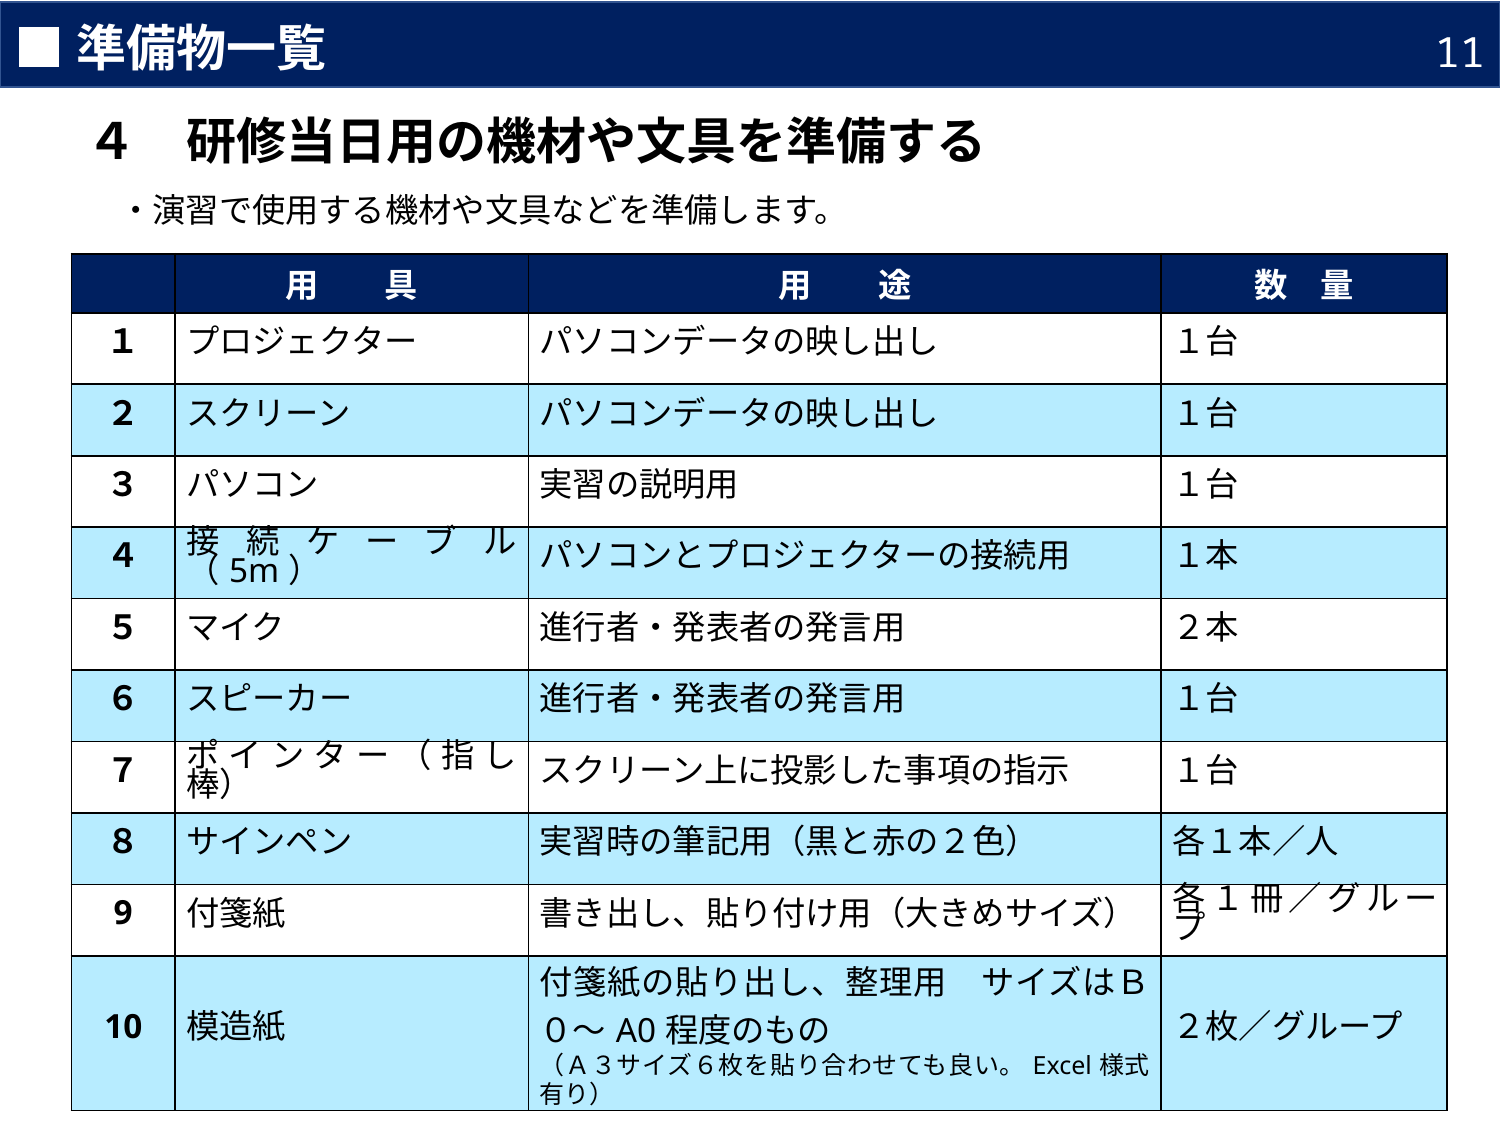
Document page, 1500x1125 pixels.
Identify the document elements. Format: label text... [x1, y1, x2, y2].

table_cell 9 [72, 885, 174, 955]
table_cell 進行者・発表者の発言用 [529, 671, 1160, 741]
table_cell 付箋紙の貼り出し、整理用 サイズはＢ０～A0程度のもの （Ａ３サイズ６枚を貼り合わせても良い。Excel様式有り） [529, 957, 1160, 1110]
table_cell プロジェクター [176, 314, 528, 383]
table_cell １台 [1162, 457, 1446, 526]
table_cell ２ [72, 385, 174, 455]
slide_number 11 [1162, 24, 1500, 85]
table_cell パソコン [176, 457, 528, 526]
text_box [0, 1, 1500, 9]
table_cell ３ [72, 457, 174, 526]
table_cell ポインター（指し棒） [176, 742, 528, 812]
table_cell １台 [1162, 742, 1446, 812]
table_cell １本 [1162, 528, 1446, 598]
table_cell ５ [72, 599, 174, 669]
table_cell ７ [72, 742, 174, 812]
table_header 用 具 [176, 255, 528, 312]
table_cell 実習時の筆記用（黒と赤の２色） [529, 814, 1160, 884]
table_cell １台 [1162, 314, 1446, 383]
table_cell １ [72, 314, 174, 383]
table_cell パソコンデータの映し出し [529, 314, 1160, 383]
table_header [72, 255, 174, 312]
table_cell ８ [72, 814, 174, 884]
table_cell 進行者・発表者の発言用 [529, 599, 1160, 669]
table_cell 接続ケーブル（5m） [176, 528, 528, 598]
table_cell 付箋紙 [176, 885, 528, 955]
table_header 用 途 [529, 255, 1160, 312]
table_cell 実習の説明用 [529, 457, 1160, 526]
table_cell 各１本／人 [1162, 814, 1446, 884]
table_cell 書き出し、貼り付け用（大きめサイズ） [529, 885, 1160, 955]
table_cell スピーカー [176, 671, 528, 741]
text_box [0, 84, 1500, 88]
table_cell ２本 [1162, 599, 1446, 669]
table_cell ６ [72, 671, 174, 741]
table_cell 各１冊／グループ [1162, 885, 1446, 955]
table_cell 模造紙 [176, 957, 528, 1110]
table_header 数 量 [1162, 255, 1446, 312]
table_cell １台 [1162, 671, 1446, 741]
table_cell スクリーン上に投影した事項の指示 [529, 742, 1160, 812]
table_cell １台 [1162, 385, 1446, 455]
table_cell 10 [72, 957, 174, 1110]
table_cell マイク [176, 599, 528, 669]
table_cell ２枚／グループ [1162, 957, 1446, 1110]
table_cell パソコンとプロジェクターの接続用 [529, 528, 1160, 598]
table_cell ４ [72, 528, 174, 598]
table_cell サインペン [176, 814, 528, 884]
text_box ■準備物一覧 [0, 9, 1500, 84]
table_cell スクリーン [176, 385, 528, 455]
text_box ４ 研修当日用の機材や文具を準備する ・演習で使用する機材や文具などを準備します。 [71, 102, 1402, 237]
table_cell パソコンデータの映し出し [529, 385, 1160, 455]
